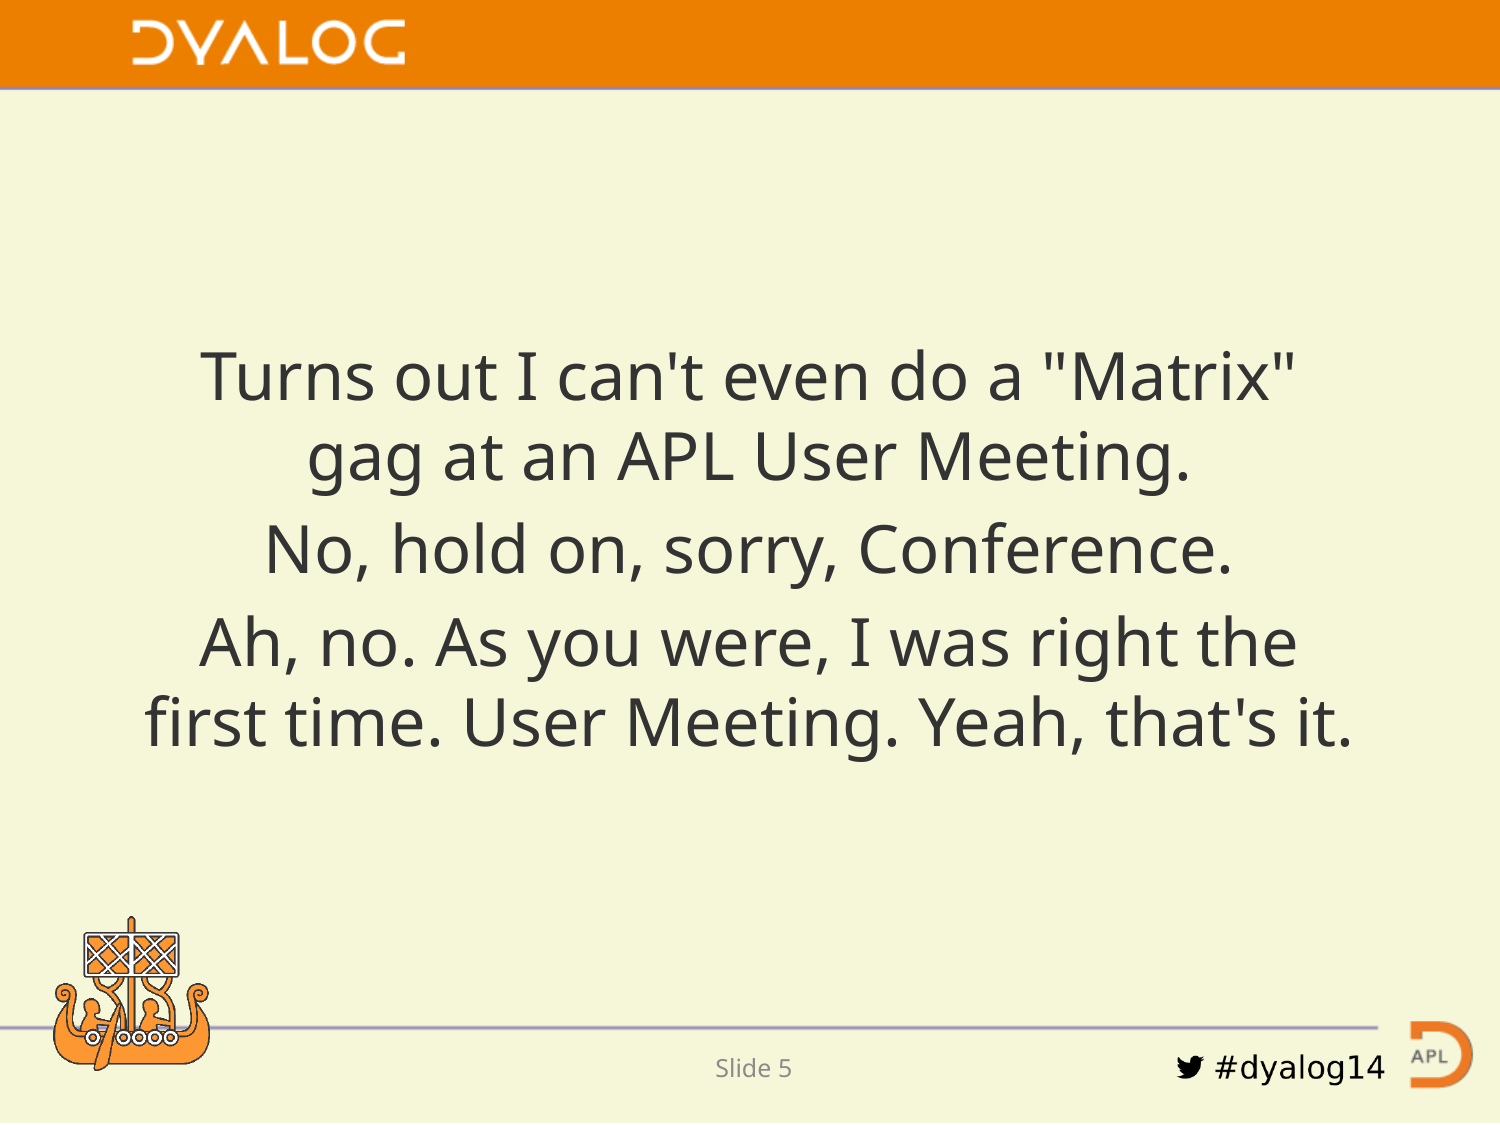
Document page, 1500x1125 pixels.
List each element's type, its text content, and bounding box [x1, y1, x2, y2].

picture [0, 0, 1500, 1123]
list Turns out I can't even do a "Matrix" gag at an APL User Meeting. No, hold on, sorry, Conference. Ah, no. As you were, I was right the first time. User Meeting. Yeah, that's it. [123, 326, 1376, 598]
slide_number Slide 4 [585, 1039, 923, 1100]
